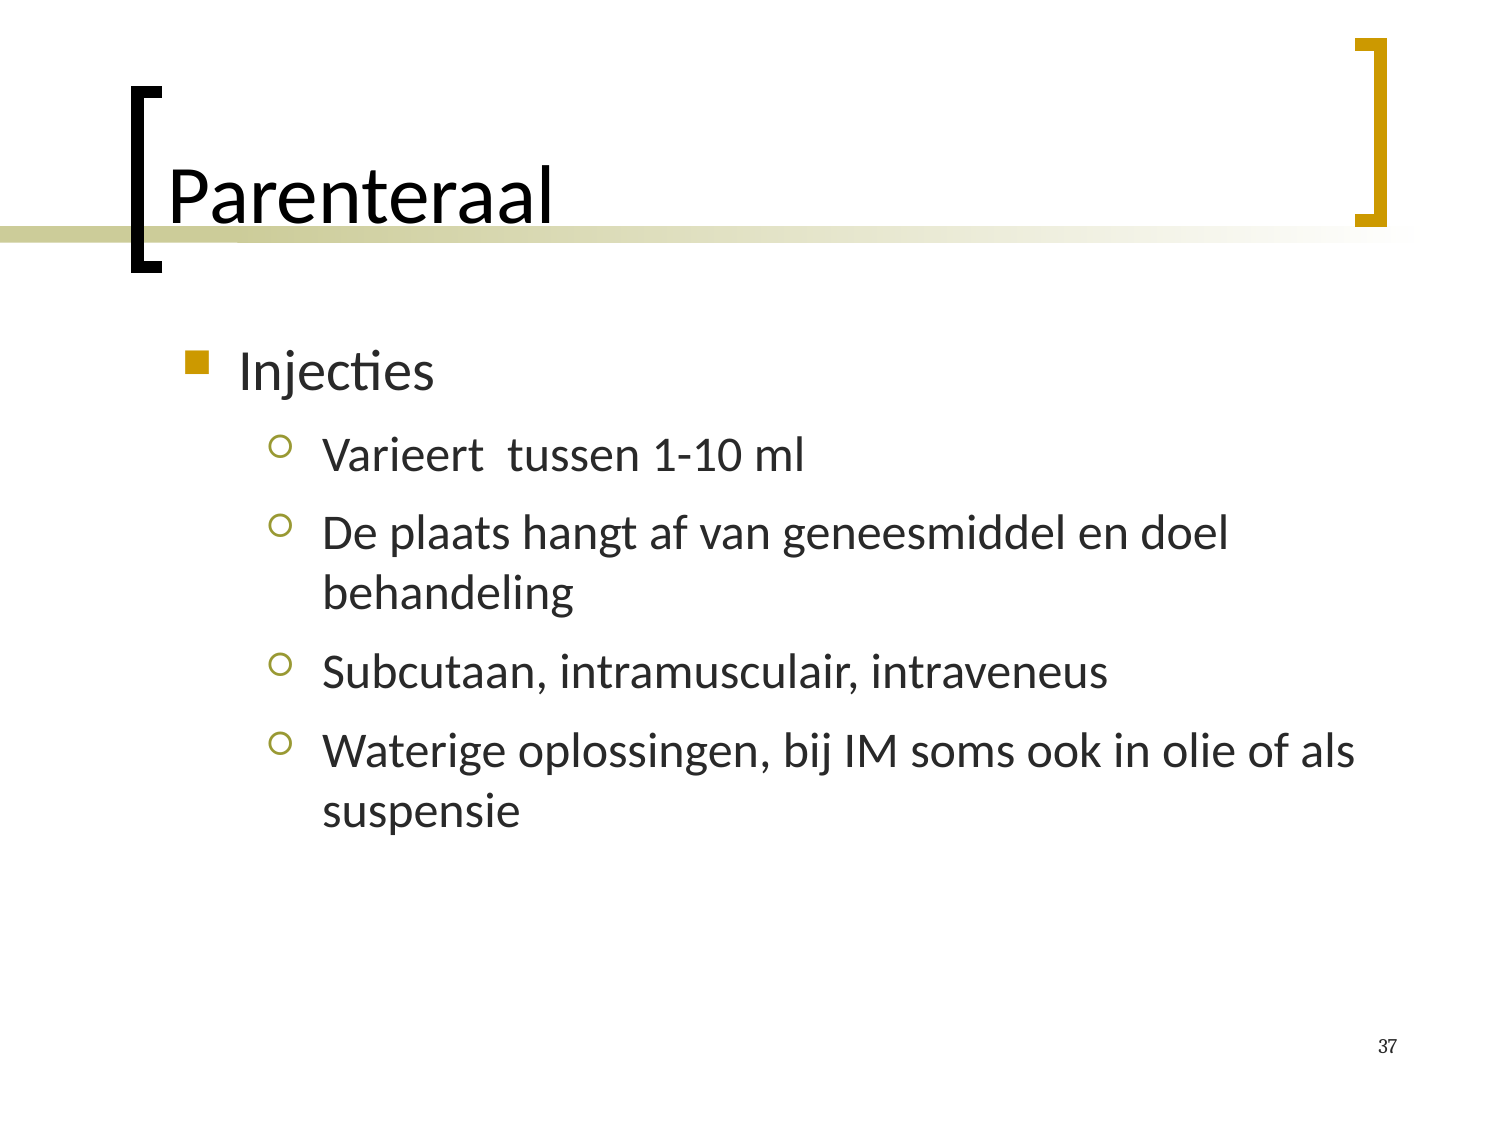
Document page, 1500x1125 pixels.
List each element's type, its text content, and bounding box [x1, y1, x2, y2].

title Parenteraal [152, 15, 1328, 248]
list Injecties Varieert tussen 1-10 ml De plaats hangt af van geneesmiddel en doel behandeling Subcutaan, intramusculair, intraveneus Waterige oplossingen, bij IM soms ook in olie of als suspensie [155, 324, 1413, 1000]
slide_number 37 [1099, 1024, 1413, 1101]
